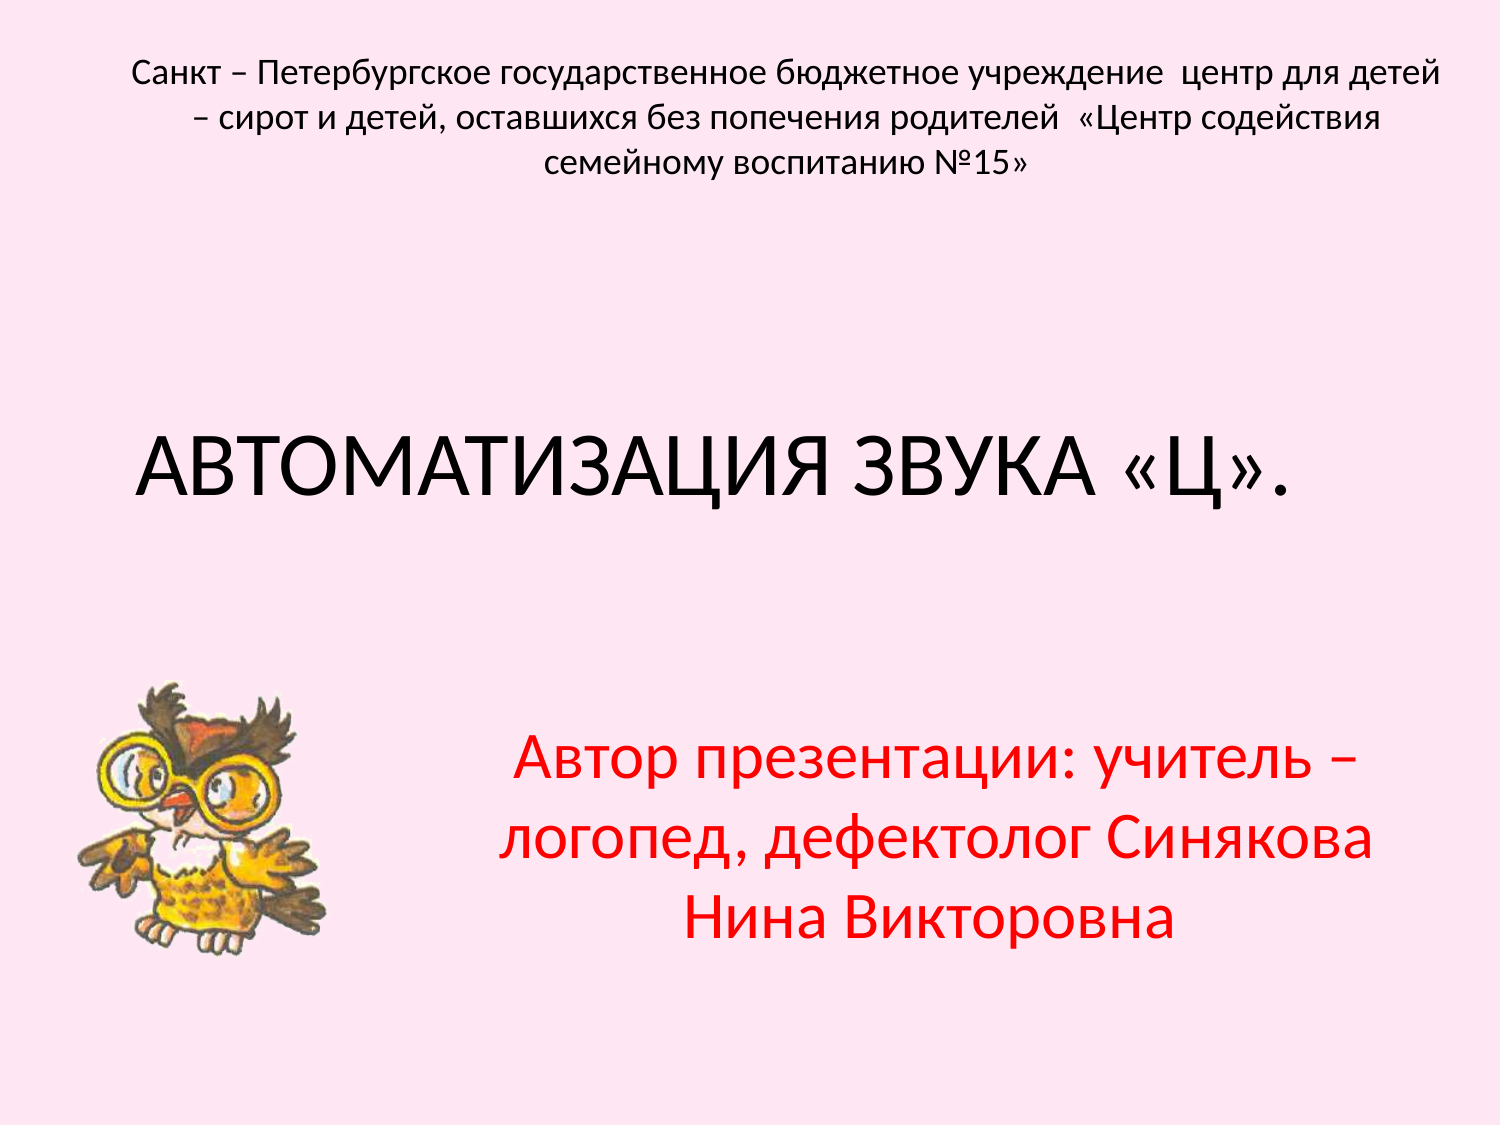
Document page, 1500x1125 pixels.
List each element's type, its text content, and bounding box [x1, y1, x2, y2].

title АВТОМАТИЗАЦИЯ ЗВУКА «Ц». [76, 338, 1352, 580]
subtitle Автор презентации: учитель –логопед, дефектолог Синякова Нина Викторовна [424, 704, 1463, 992]
text_box Санкт – Петербургское государственное бюджетное учреждение центр для детей – сирот и детей, оставшихся без попечения родителей «Центр содействия семейному воспитанию №15» [115, 39, 1459, 190]
picture [42, 661, 419, 998]
